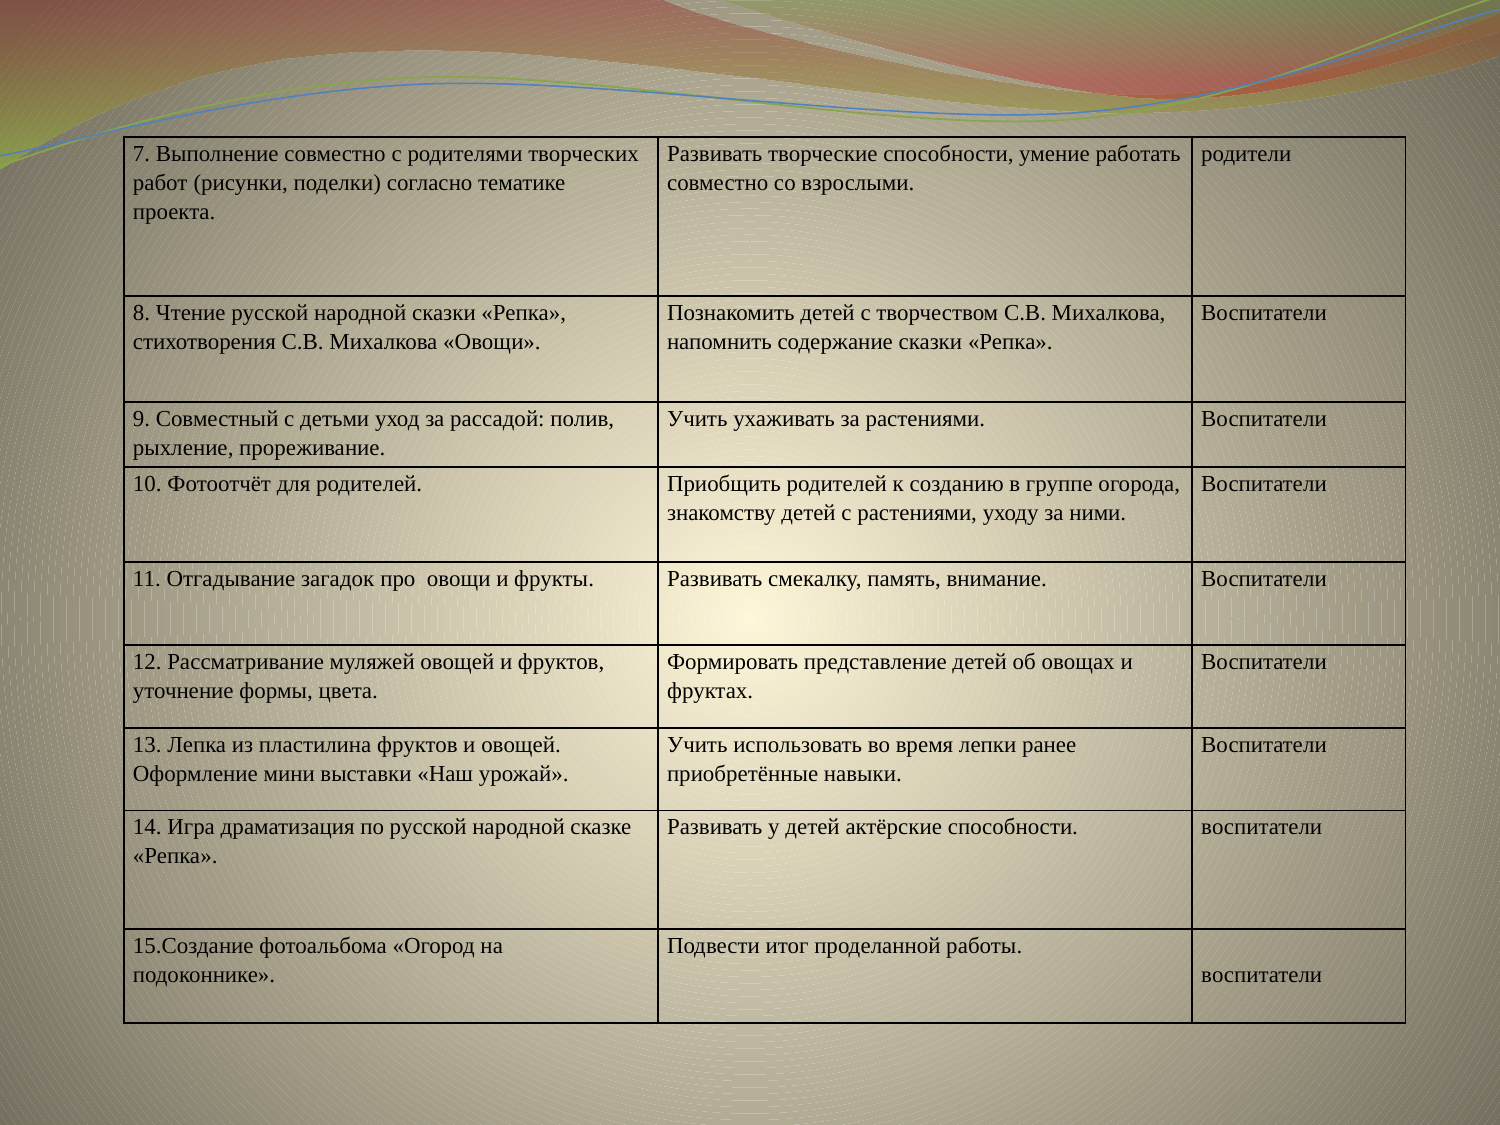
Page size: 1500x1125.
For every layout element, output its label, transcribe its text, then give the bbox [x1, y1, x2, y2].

table_cell Развивать смекалку, память, внимание. [659, 563, 1191, 644]
table_cell 10. Фотоотчёт для родителей. [125, 468, 657, 561]
table_cell 8. Чтение русской народной сказки «Репка», стихотворения С.В. Михалкова «Овощи». [125, 297, 657, 401]
table_cell Познакомить детей с творчеством С.В. Михалкова, напомнить содержание сказки «Репка». [659, 297, 1191, 401]
table_cell Учить использовать во время лепки ранее приобретённые навыки. [659, 729, 1191, 810]
table_cell 13. Лепка из пластилина фруктов и овощей. Оформление мини выставки «Наш урожай». [125, 729, 657, 810]
table_cell Воспитатели [1193, 297, 1405, 401]
table_cell 15.Создание фотоальбома «Огород на подоконнике». [125, 930, 657, 1022]
table_cell Развивать у детей актёрские способности. [659, 811, 1191, 928]
table_cell Подвести итог проделанной работы. [659, 930, 1191, 1022]
table_cell 11. Отгадывание загадок про овощи и фрукты. [125, 563, 657, 644]
table_cell Приобщить родителей к созданию в группе огорода, знакомству детей с растениями, уходу за ними. [659, 468, 1191, 561]
table_cell 9. Совместный с детьми уход за рассадой: полив, рыхление, прореживание. [125, 403, 657, 466]
table_cell воспитатели [1193, 930, 1405, 1022]
table_cell 12. Рассматривание муляжей овощей и фруктов, уточнение формы, цвета. [125, 646, 657, 727]
table_cell Учить ухаживать за растениями. [659, 403, 1191, 466]
table_header родители [1193, 138, 1405, 295]
table_cell 14. Игра драматизация по русской народной сказке «Репка». [125, 811, 657, 928]
table_cell Воспитатели [1193, 729, 1405, 810]
table_cell Воспитатели [1193, 646, 1405, 727]
table_cell Воспитатели [1193, 468, 1405, 561]
table_cell Воспитатели [1193, 403, 1405, 466]
table_cell Формировать представление детей об овощах и фруктах. [659, 646, 1191, 727]
table_header 7. Выполнение совместно с родителями творческих работ (рисунки, поделки) согласно тематике проекта. [125, 138, 657, 295]
table_header Развивать творческие способности, умение работать совместно со взрослыми. [659, 138, 1191, 295]
table_cell Воспитатели [1193, 563, 1405, 644]
table_cell воспитатели [1193, 811, 1405, 928]
